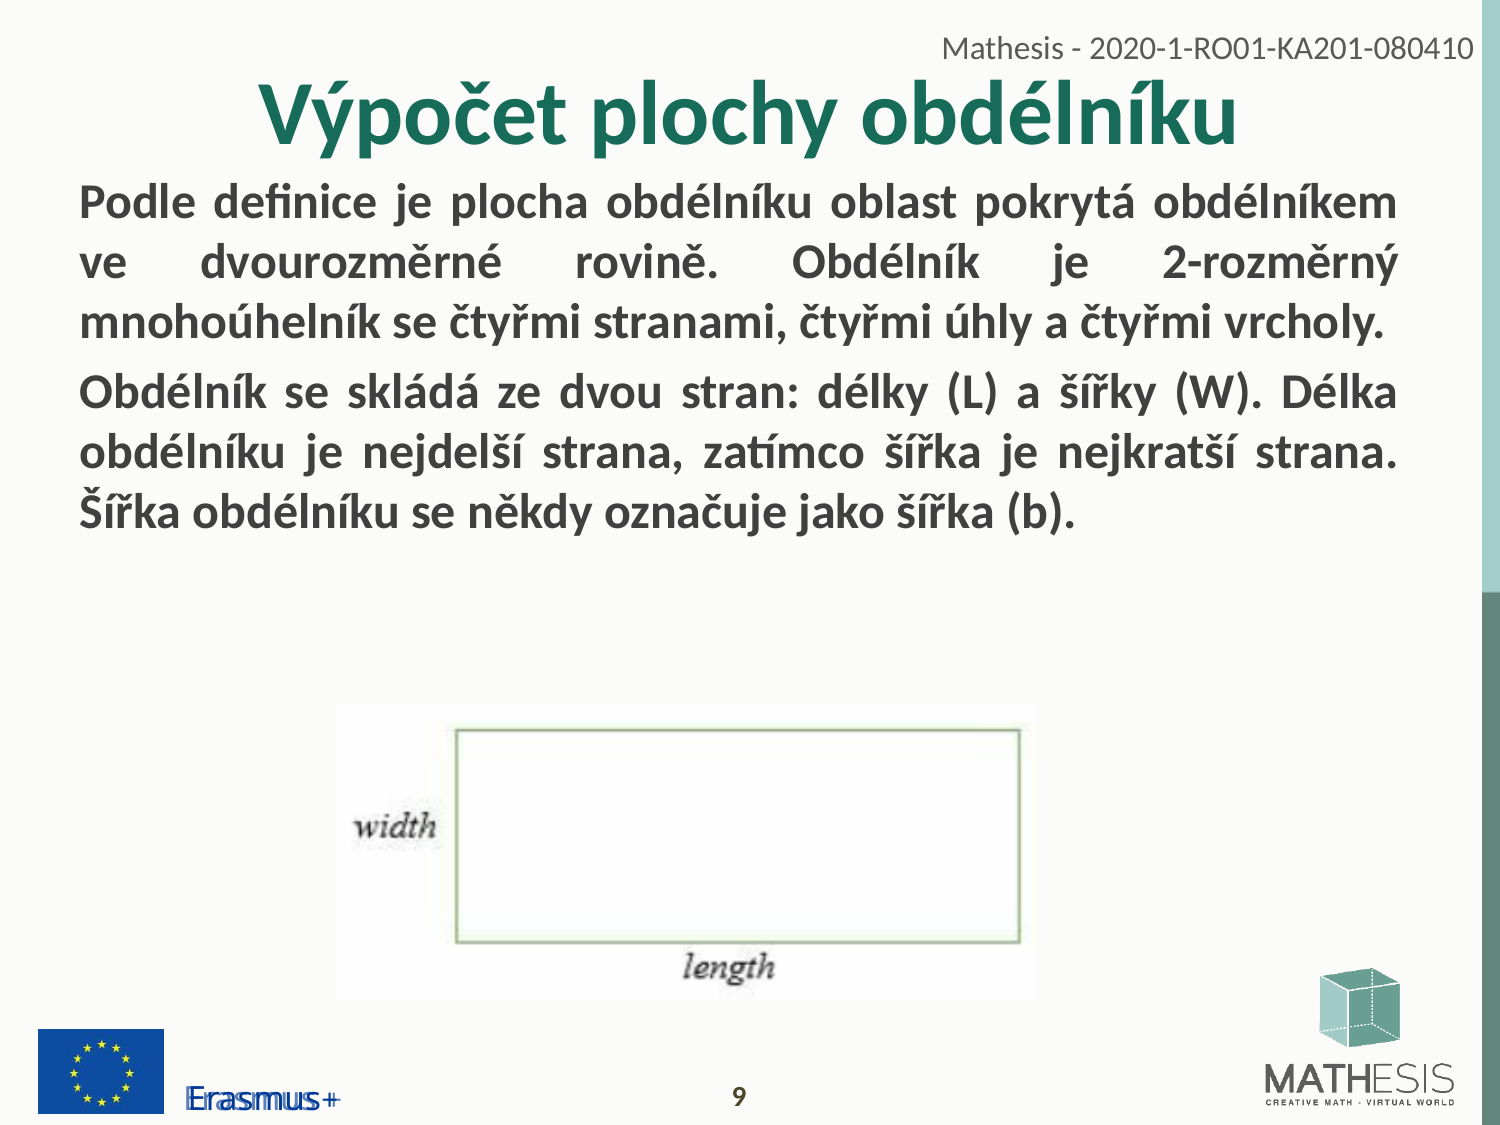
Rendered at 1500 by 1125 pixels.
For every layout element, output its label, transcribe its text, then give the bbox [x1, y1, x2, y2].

title Výpočet plochy obdélníku [75, 45, 1425, 233]
list Podle definice je plocha obdélníku oblast pokrytá obdélníkem ve dvourozměrné rovině. Obdélník je 2-rozměrný mnohoúhelník se čtyřmi stranami, čtyřmi úhly a čtyřmi vrcholy. Obdélník se skládá ze dvou stran: délky (L) a šířky (W). Délka obdélníku je nejdelší strana, zatímco šířka je nejkratší strana. Šířka obdélníku se někdy označuje jako šířka (b). [64, 161, 1415, 904]
picture [38, 1029, 164, 1114]
picture [336, 703, 1036, 1000]
